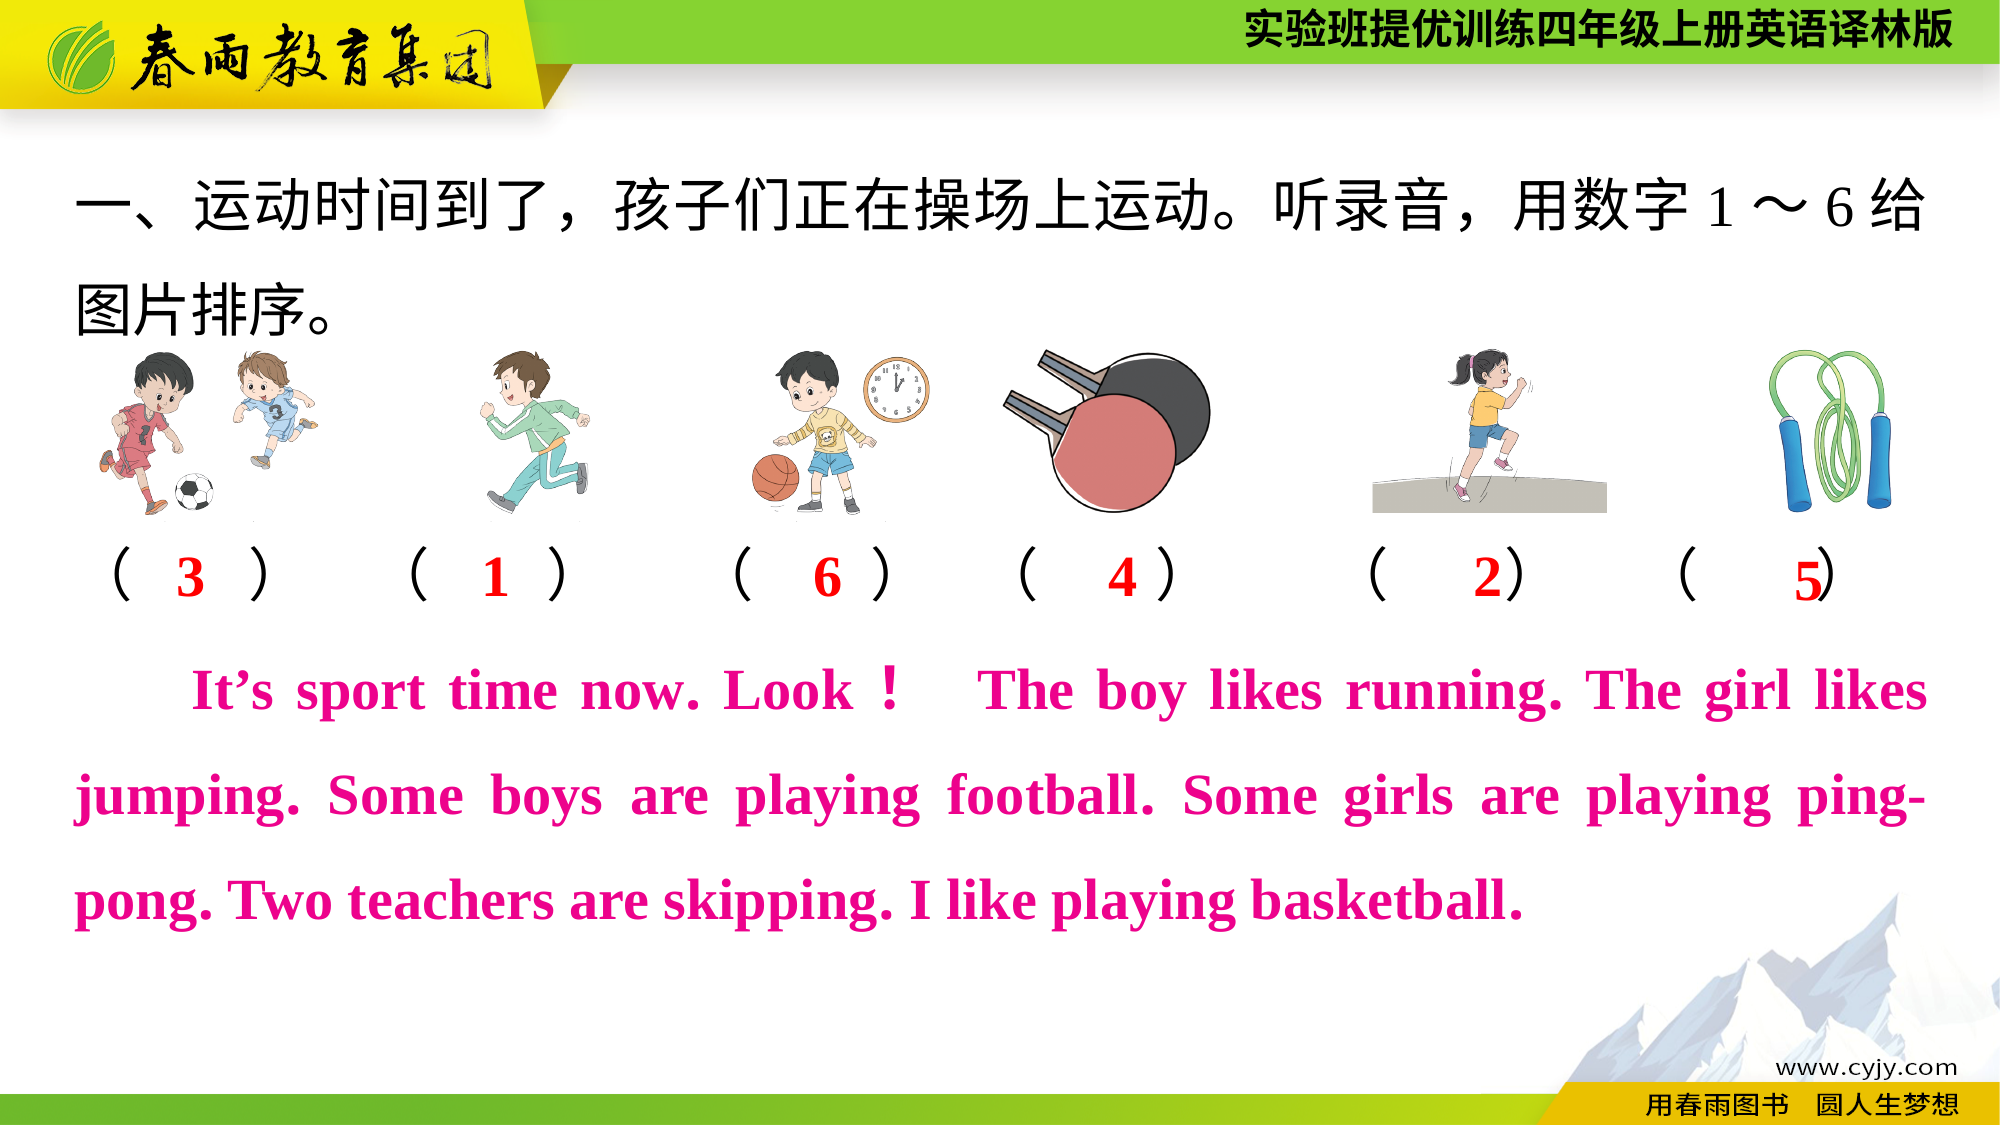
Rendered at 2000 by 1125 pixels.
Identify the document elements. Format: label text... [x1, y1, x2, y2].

text_box （ ） （ ） （ ） （ ） （ ） （ ） [221, 530, 466, 616]
text_box 2 [1459, 530, 1519, 616]
text_box （ ） （ ） （ ） （ ） （ ） （ ） [1153, 530, 1459, 616]
text_box （ ） （ ） （ ） （ ） （ ） （ ） [858, 530, 1094, 616]
text_box （ ） （ ） （ ） （ ） （ ） （ ） [526, 530, 798, 616]
text_box （ ） （ ） （ ） （ ） （ ） （ ） [59, 530, 161, 616]
text_box 5 [1779, 534, 1839, 620]
text_box 3 [161, 530, 221, 616]
text_box 6 [798, 530, 858, 616]
picture [0, 0, 2000, 1125]
text_box It’s sport time now. Look！ The boy likes running. The girl likes jumping. Some boys are playing football. Some girls are playing ping-pong. Two teachers are skipping. I like playing basketball. [59, 616, 1944, 939]
text_box 4 [1094, 530, 1153, 616]
list 一、运动时间到了，孩子们正在操场上运动。听录音，用数字1～6给图片排序。 [59, 125, 1944, 340]
text_box （ ） （ ） （ ） （ ） （ ） （ ） [1519, 530, 1944, 616]
text_box 1 [466, 530, 526, 616]
